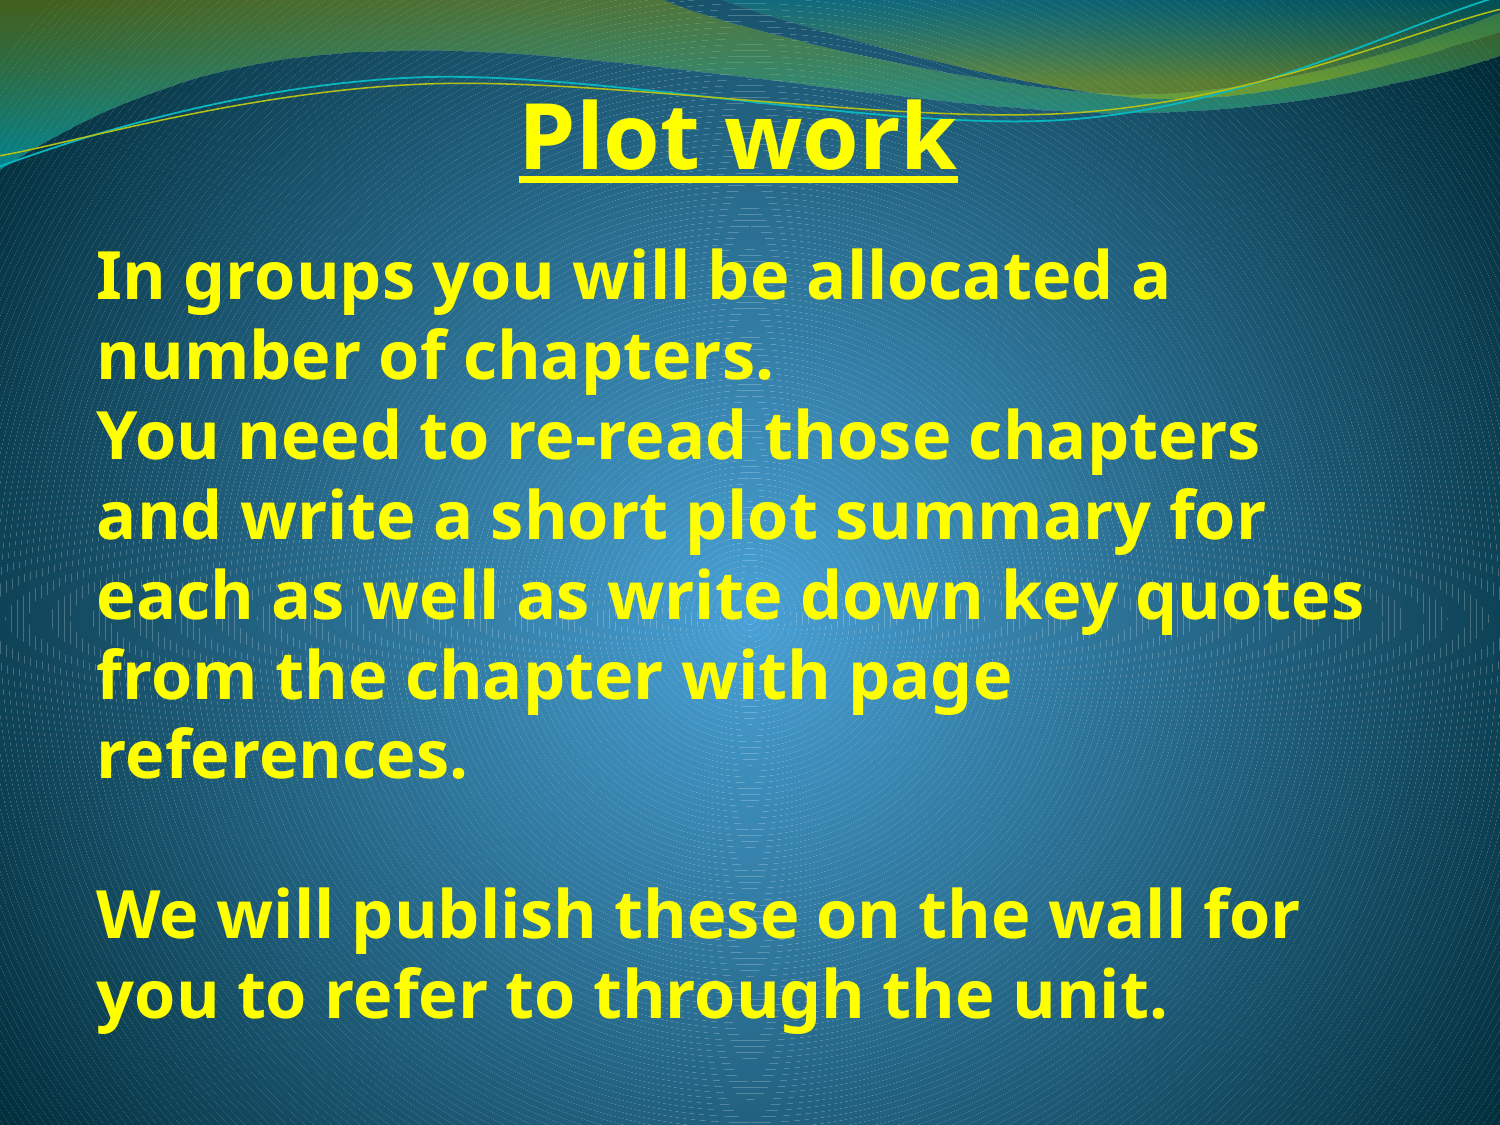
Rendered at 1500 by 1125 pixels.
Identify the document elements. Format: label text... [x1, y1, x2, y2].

text_box Plot work In groups you will be allocated a number of chapters. You need to re-read those chapters and write a short plot summary for each as well as write down key quotes from the chapter with page references. We will publish these on the wall for you to refer to through the unit. [82, 70, 1395, 1040]
